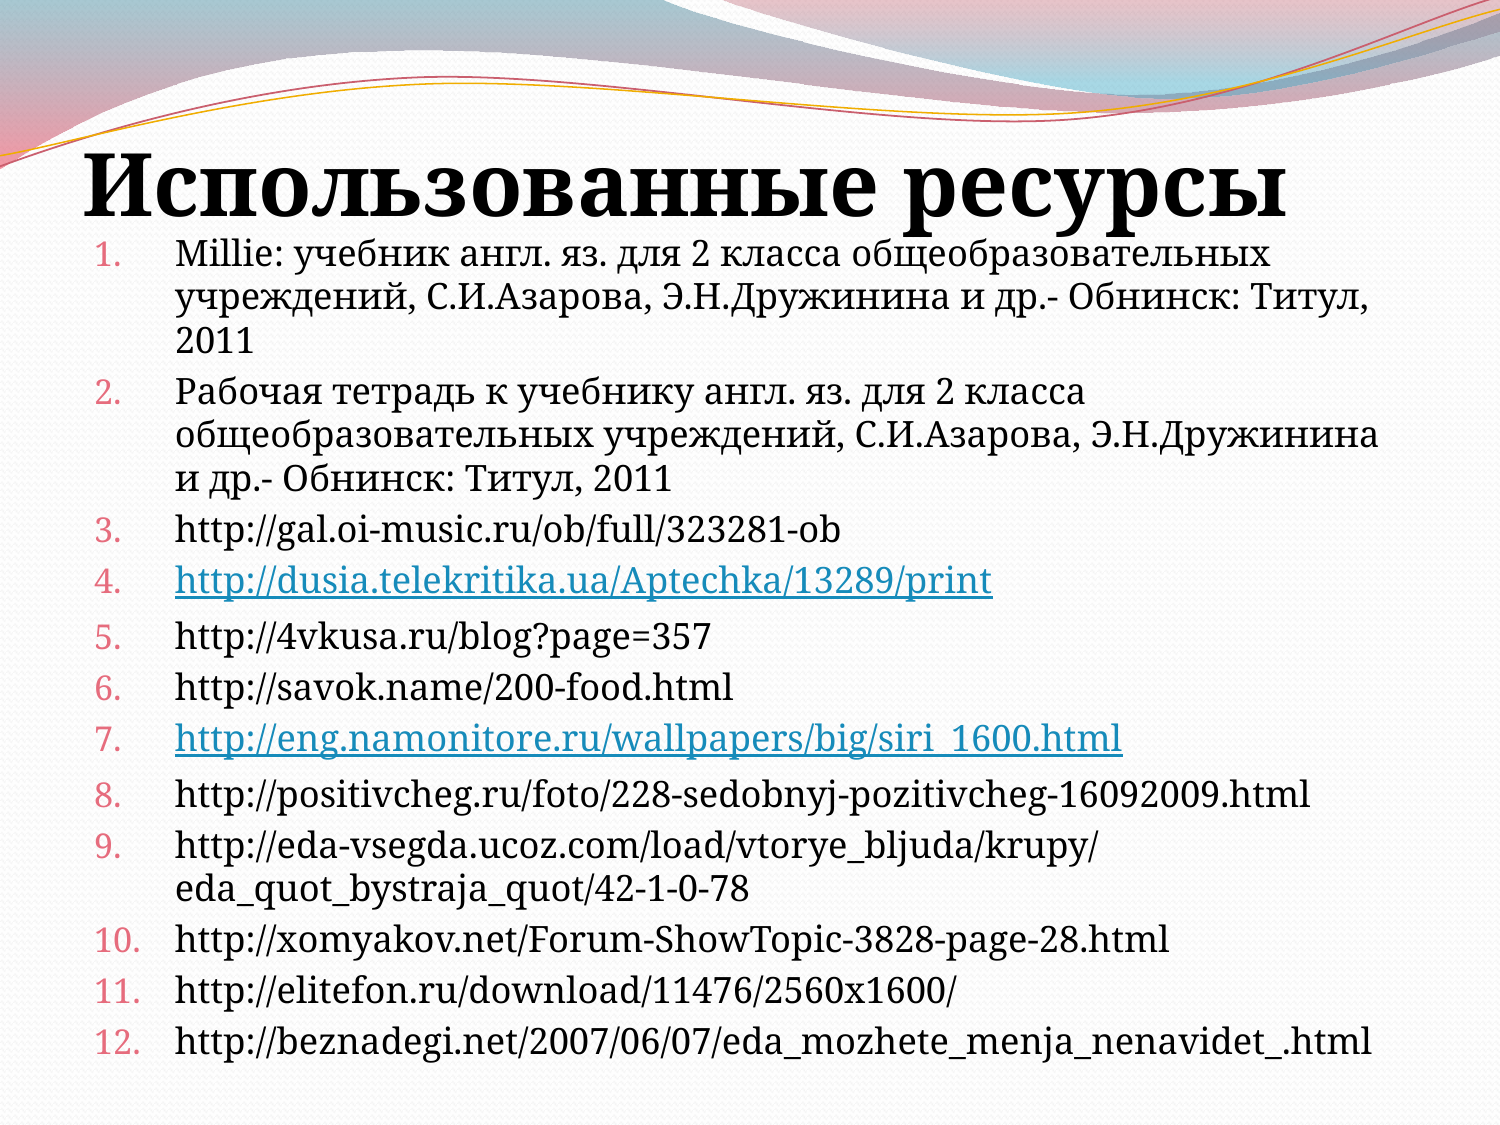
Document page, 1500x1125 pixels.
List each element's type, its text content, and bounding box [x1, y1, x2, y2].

title Использованные ресурсы [82, 46, 1432, 235]
list Millie: учебник англ. яз. для 2 класса общеобразовательных учреждений, С.И.Азарова, Э.Н.Дружинина и др.- Обнинск: Титул, 2011 Рабочая тетрадь к учебнику англ. яз. для 2 класса общеобразовательных учреждений, С.И.Азарова, Э.Н.Дружинина и др.- Обнинск: Титул, 2011 http://gal.oi-music.ru/ob/full/323281-ob http://dusia.telekritika.ua/Aptechka/13289/print http://4vkusa.ru/blog?page=357 http://savok.name/200-food.html http://eng.namonitore.ru/wallpapers/big/siri_1600.html http://positivcheg.ru/foto/228-sedobnyj-pozitivcheg-16092009.html http://eda-vsegda.ucoz.com/load/vtorye_bljuda/krupy/eda_quot_bystraja_quot/42-1-0-78 http://xomyakov.net/Forum-ShowTopic-3828-page-28.html http://elitefon.ru/download/11476/2560x1600/ http://beznadegi.net/2007/06/07/eda_mozhete_menja_nenavidet_.html [75, 222, 1418, 1090]
